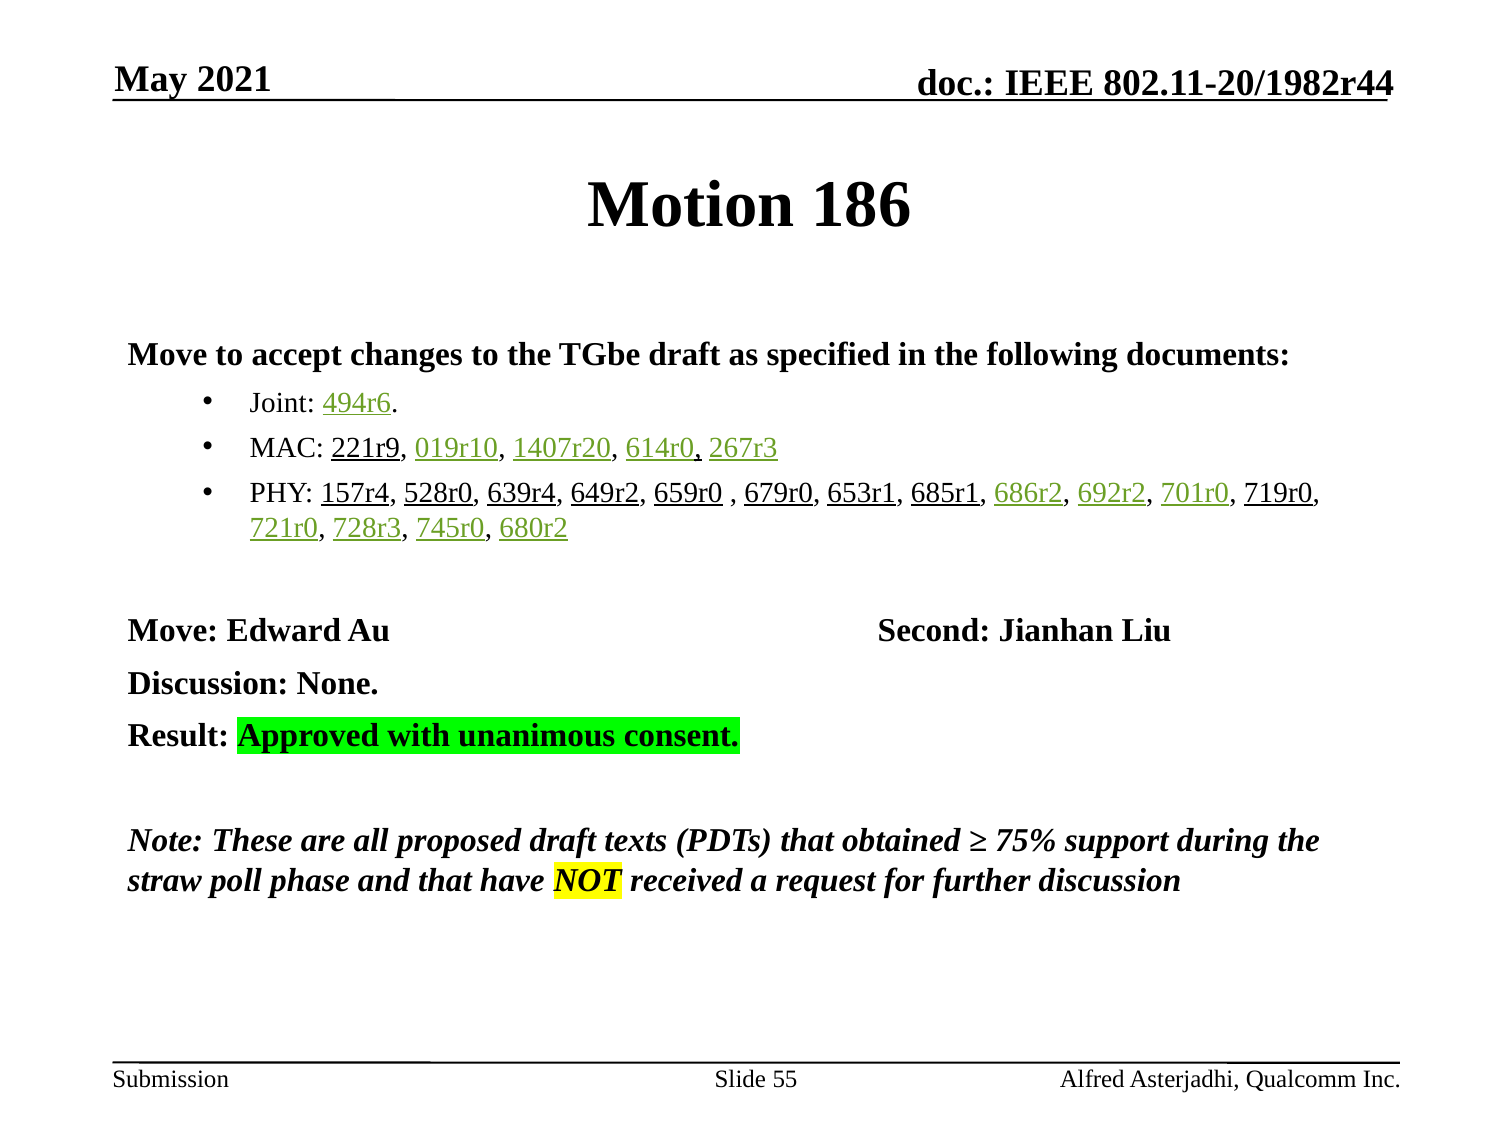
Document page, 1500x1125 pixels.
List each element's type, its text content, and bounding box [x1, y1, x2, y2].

title Motion 186 [112, 112, 1388, 288]
footer Alfred Asterjadhi, Qualcomm Inc. [878, 1061, 1402, 1093]
list Move to accept changes to the TGbe draft as specified in the following documents: Joint: 494r6. MAC: 221r9, 019r10, 1407r20, 614r0, 267r3 PHY: 157r4, 528r0, 639r4, 649r2, 659r0 , 679r0, 653r1, 685r1, 686r2, 692r2, 701r0, 719r0, 721r0, 728r3, 745r0, 680r2 Move: Edward Au Second: Jianhan Liu Discussion: None. Result: Approved with unanimous consent. Note: These are all proposed draft texts (PDTs) that obtained ≥ 75% support during the straw poll phase and that have NOT received a request for further discussion [112, 324, 1388, 1000]
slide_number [114, 54, 423, 100]
slide_number Slide 55 [712, 1061, 800, 1123]
